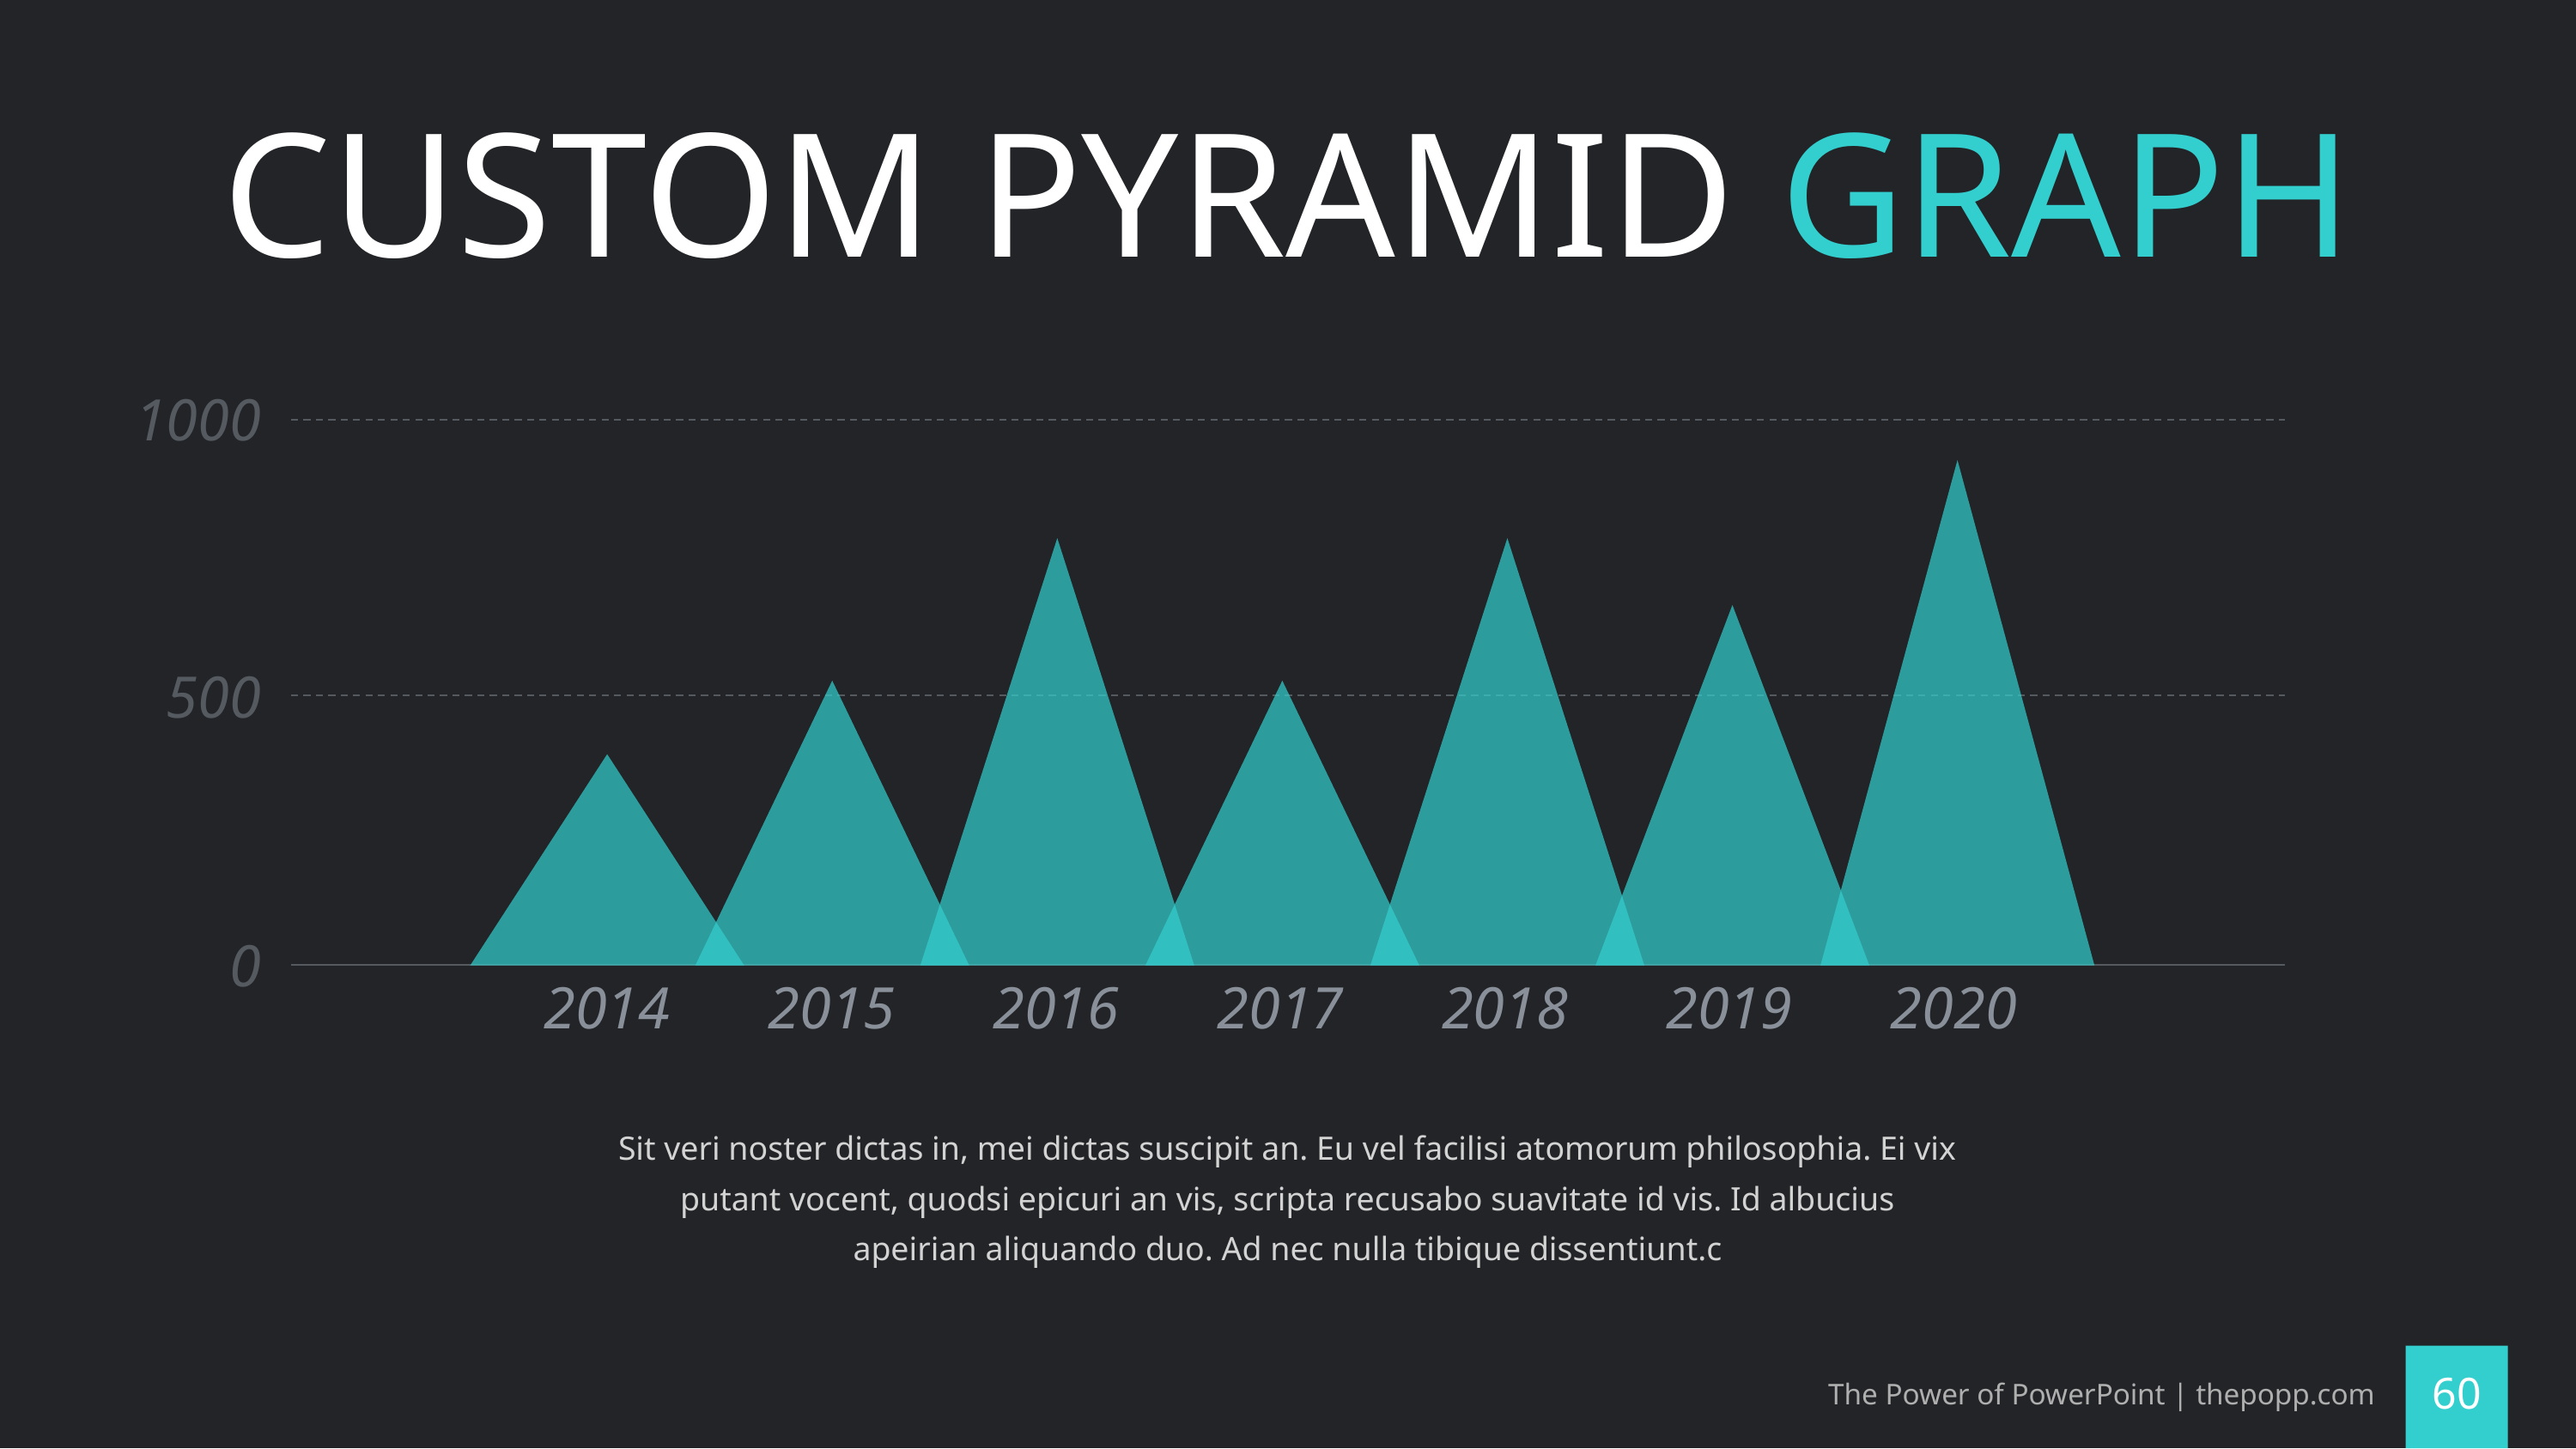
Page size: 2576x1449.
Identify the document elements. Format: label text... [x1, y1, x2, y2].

text_box [1370, 696, 1622, 964]
text_box [1176, 696, 1389, 964]
slide_number 60 [2404, 1356, 2509, 1434]
text_box 2016 [980, 965, 1133, 1047]
text_box 2018 [1429, 965, 1581, 1047]
text_box 2017 [1204, 965, 1357, 1047]
text_box 500 [153, 654, 274, 737]
text_box 2015 [756, 965, 908, 1047]
text_box [1841, 696, 2095, 964]
text_box [1274, 678, 1291, 695]
text_box 0 [216, 923, 275, 1005]
text_box [823, 678, 841, 695]
text_box [1697, 602, 1768, 695]
text_box Sit veri noster dictas in, mei dictas suscipit an. Eu vel facilisi atomorum philosophia. Ei vix putant vocent, quodsi epicuri an vis, scripta recusabo suavitate id vis. Id albucius apeirian aliquando duo. Ad nec nulla tibique dissentiunt.c [601, 1110, 1975, 1298]
text_box 1000 [122, 377, 274, 459]
text_box [1005, 535, 1109, 695]
text_box [920, 696, 1195, 964]
text_box 2019 [1653, 965, 1806, 1047]
text_box [1455, 535, 1559, 695]
text_box 2014 [531, 965, 683, 1047]
text_box 2020 [1877, 965, 2030, 1047]
text_box [1595, 696, 1870, 964]
footer The Power of PowerPoint | thepopp.com [1519, 1356, 2389, 1434]
text_box [695, 696, 939, 964]
text_box [470, 752, 716, 964]
title CUSTOM PYRAMID GRAPH [109, 75, 2467, 302]
text_box [1893, 456, 2023, 695]
